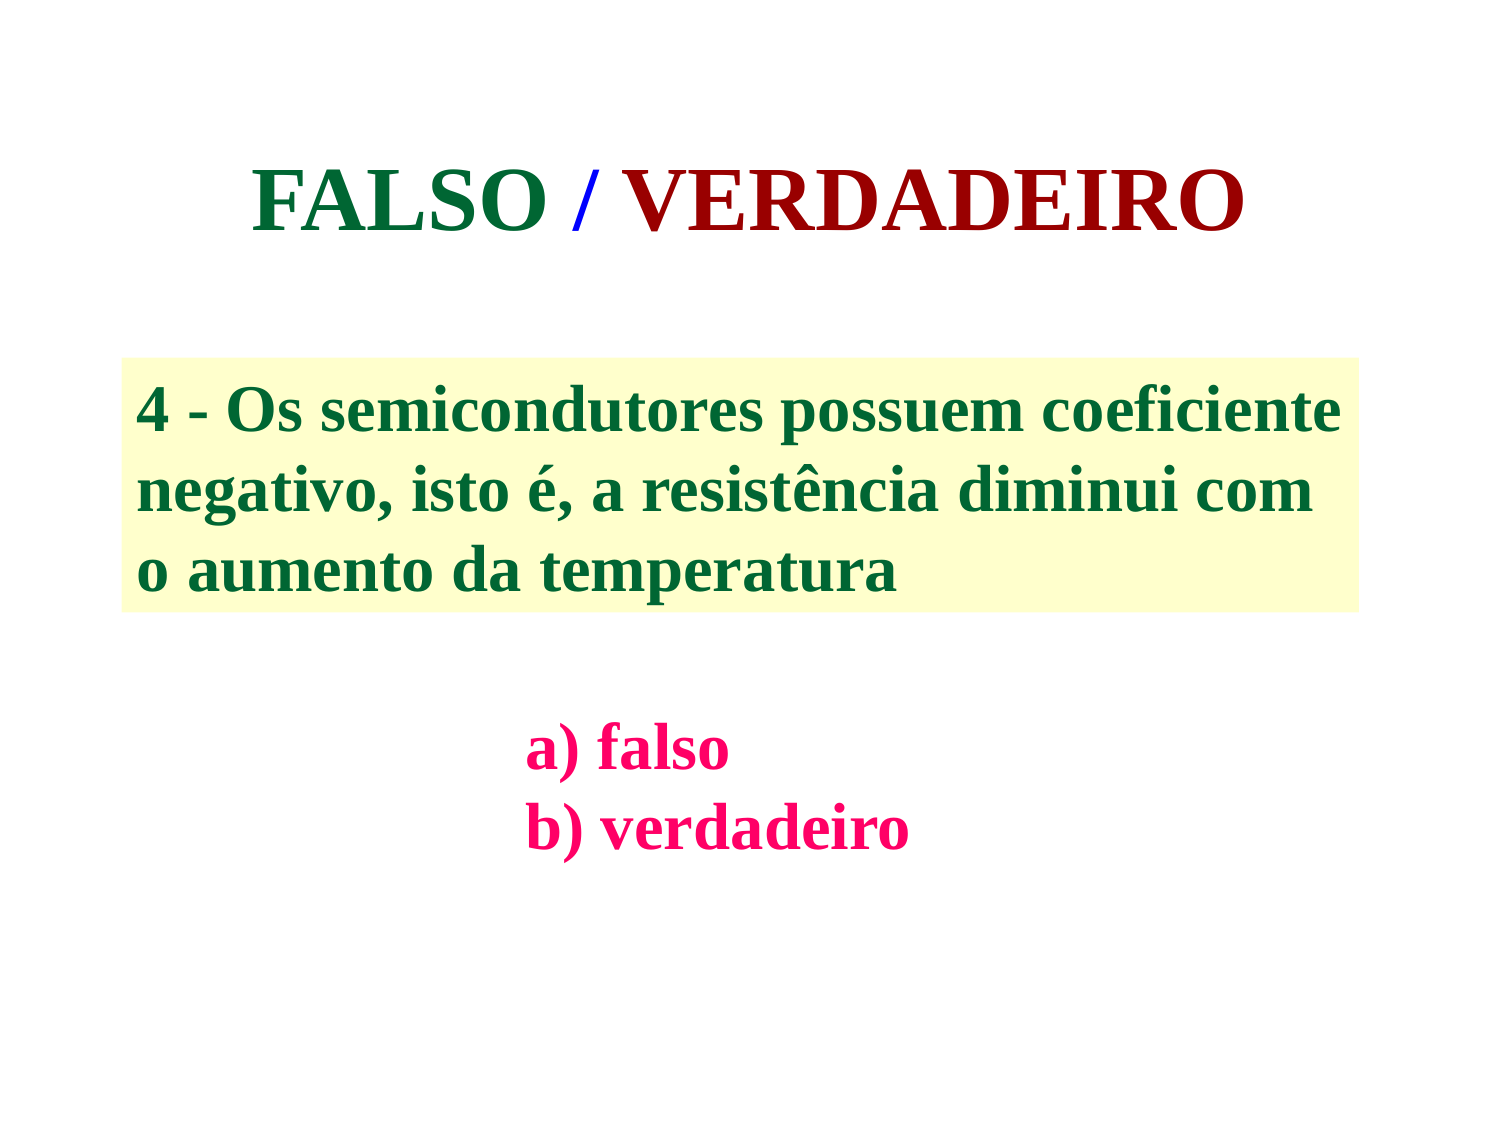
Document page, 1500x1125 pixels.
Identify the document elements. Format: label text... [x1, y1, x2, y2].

text_box 4 - Os semicondutores possuem coeficiente negativo, isto é, a resistência diminui com o aumento da temperatura [121, 357, 1359, 613]
title FALSO / VERDADEIRO [112, 99, 1388, 288]
text_box a) falso b) verdadeiro [509, 695, 927, 871]
